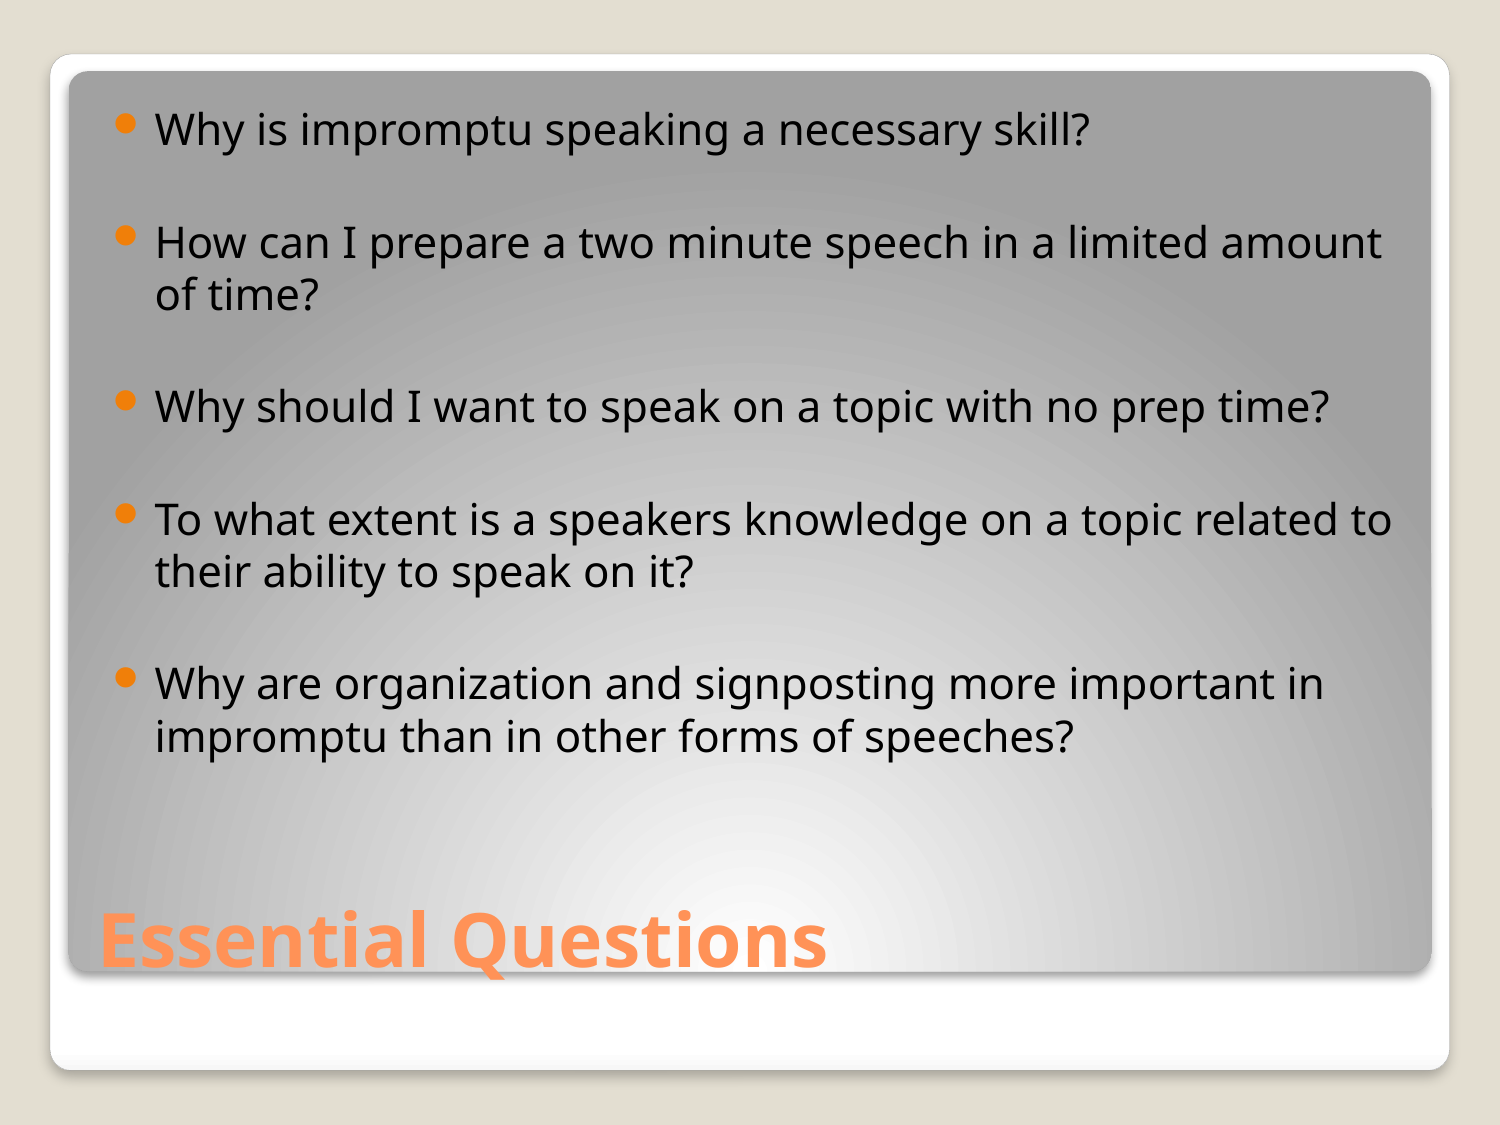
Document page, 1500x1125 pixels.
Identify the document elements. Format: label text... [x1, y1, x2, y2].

list Why is impromptu speaking a necessary skill? How can I prepare a two minute speech in a limited amount of time? Why should I want to speak on a topic with no prep time? To what extent is a speakers knowledge on a topic related to their ability to speak on it? Why are organization and signposting more important in impromptu than in other forms of speeches? [82, 86, 1425, 774]
title Essential Questions [82, 817, 1425, 990]
